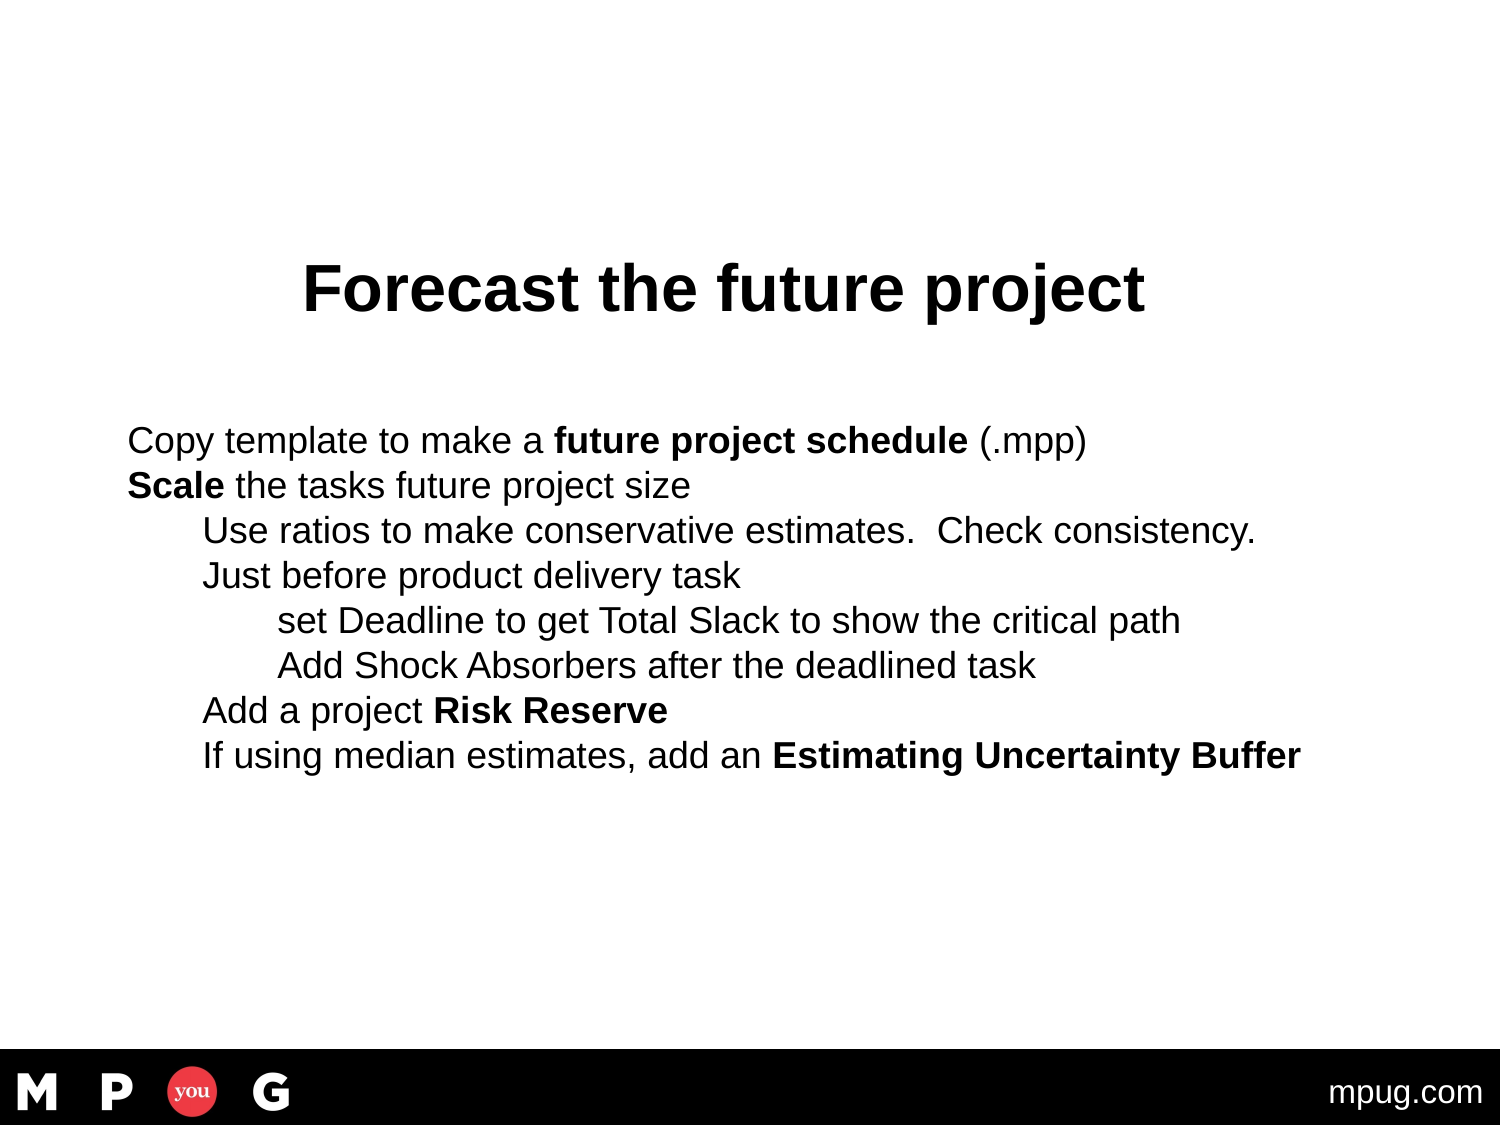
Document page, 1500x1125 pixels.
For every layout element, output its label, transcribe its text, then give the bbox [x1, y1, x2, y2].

picture [15, 1065, 291, 1119]
text_box Forecast the future project [287, 237, 1313, 333]
text_box Copy template to make a future project schedule (.mpp) Scale the tasks future project size Use ratios to make conservative estimates. Check consistency. Just before product delivery task set Deadline to get Total Slack to show the critical path Add Shock Absorbers after the deadlined task Add a project Risk Reserve If using median estimates, add an Estimating Uncertainty Buffer [112, 408, 1363, 784]
